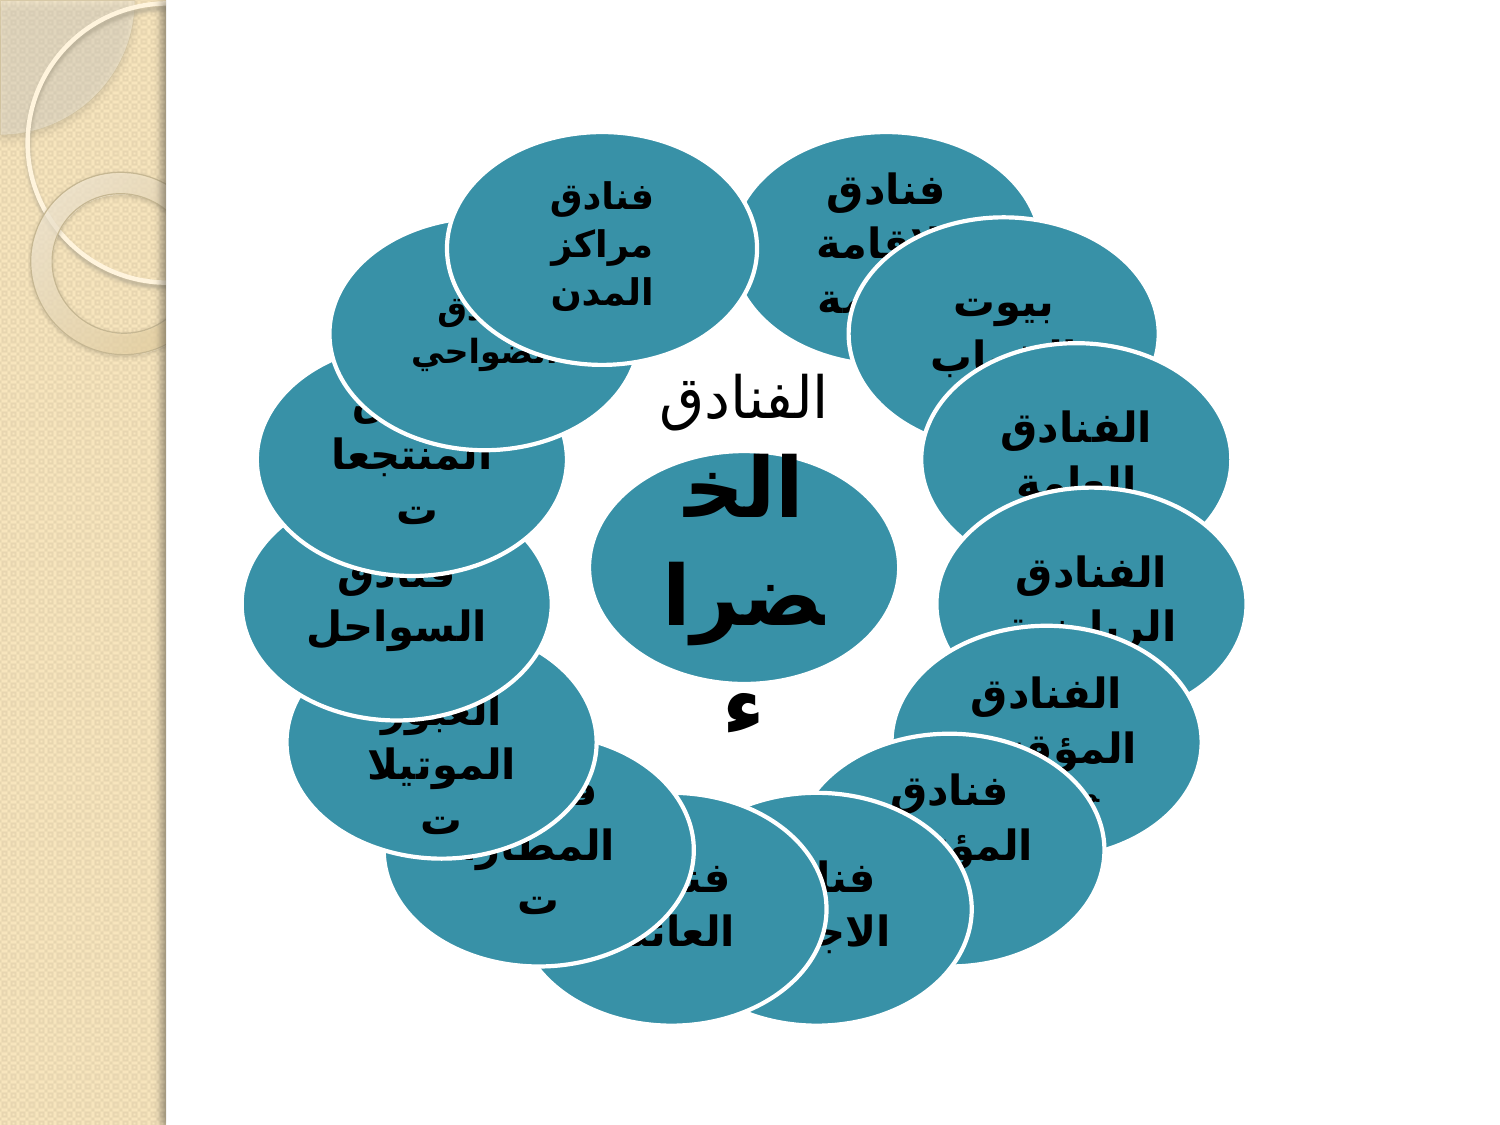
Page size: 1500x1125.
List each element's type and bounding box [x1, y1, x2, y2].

list [123, 101, 1365, 1034]
